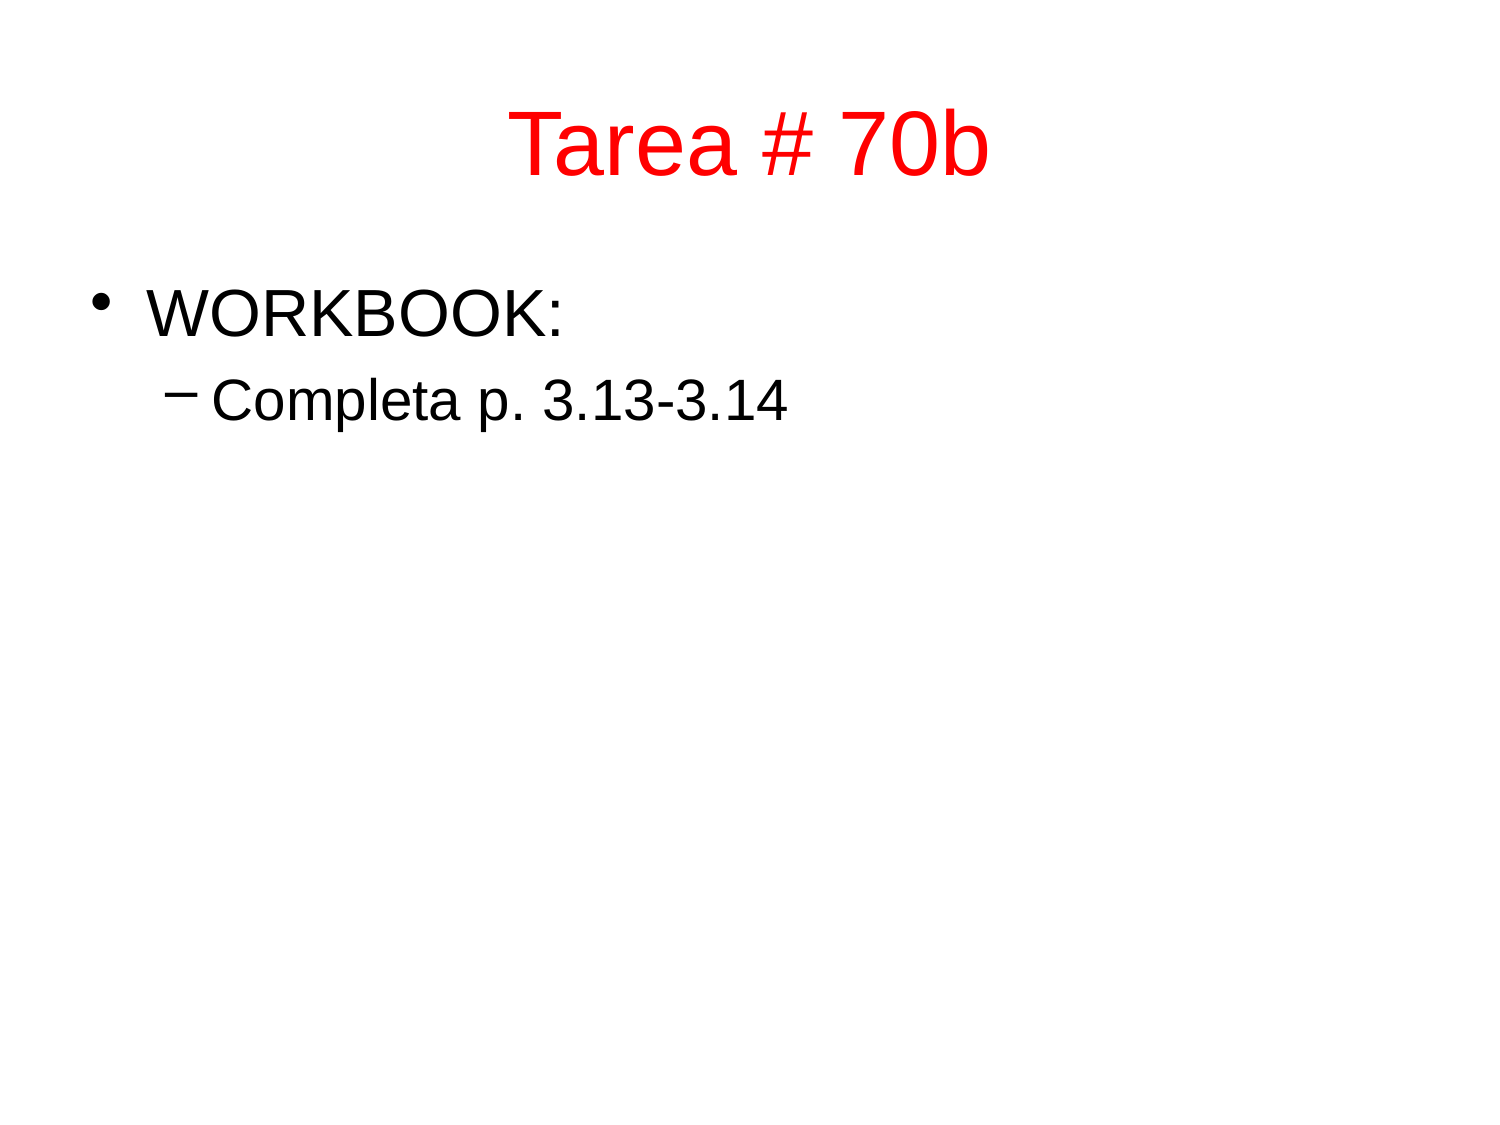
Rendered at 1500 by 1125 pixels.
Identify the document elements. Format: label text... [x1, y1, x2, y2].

title Tarea # 70b [75, 45, 1425, 233]
list WORKBOOK: Completa p. 3.13-3.14 [75, 262, 1425, 1005]
